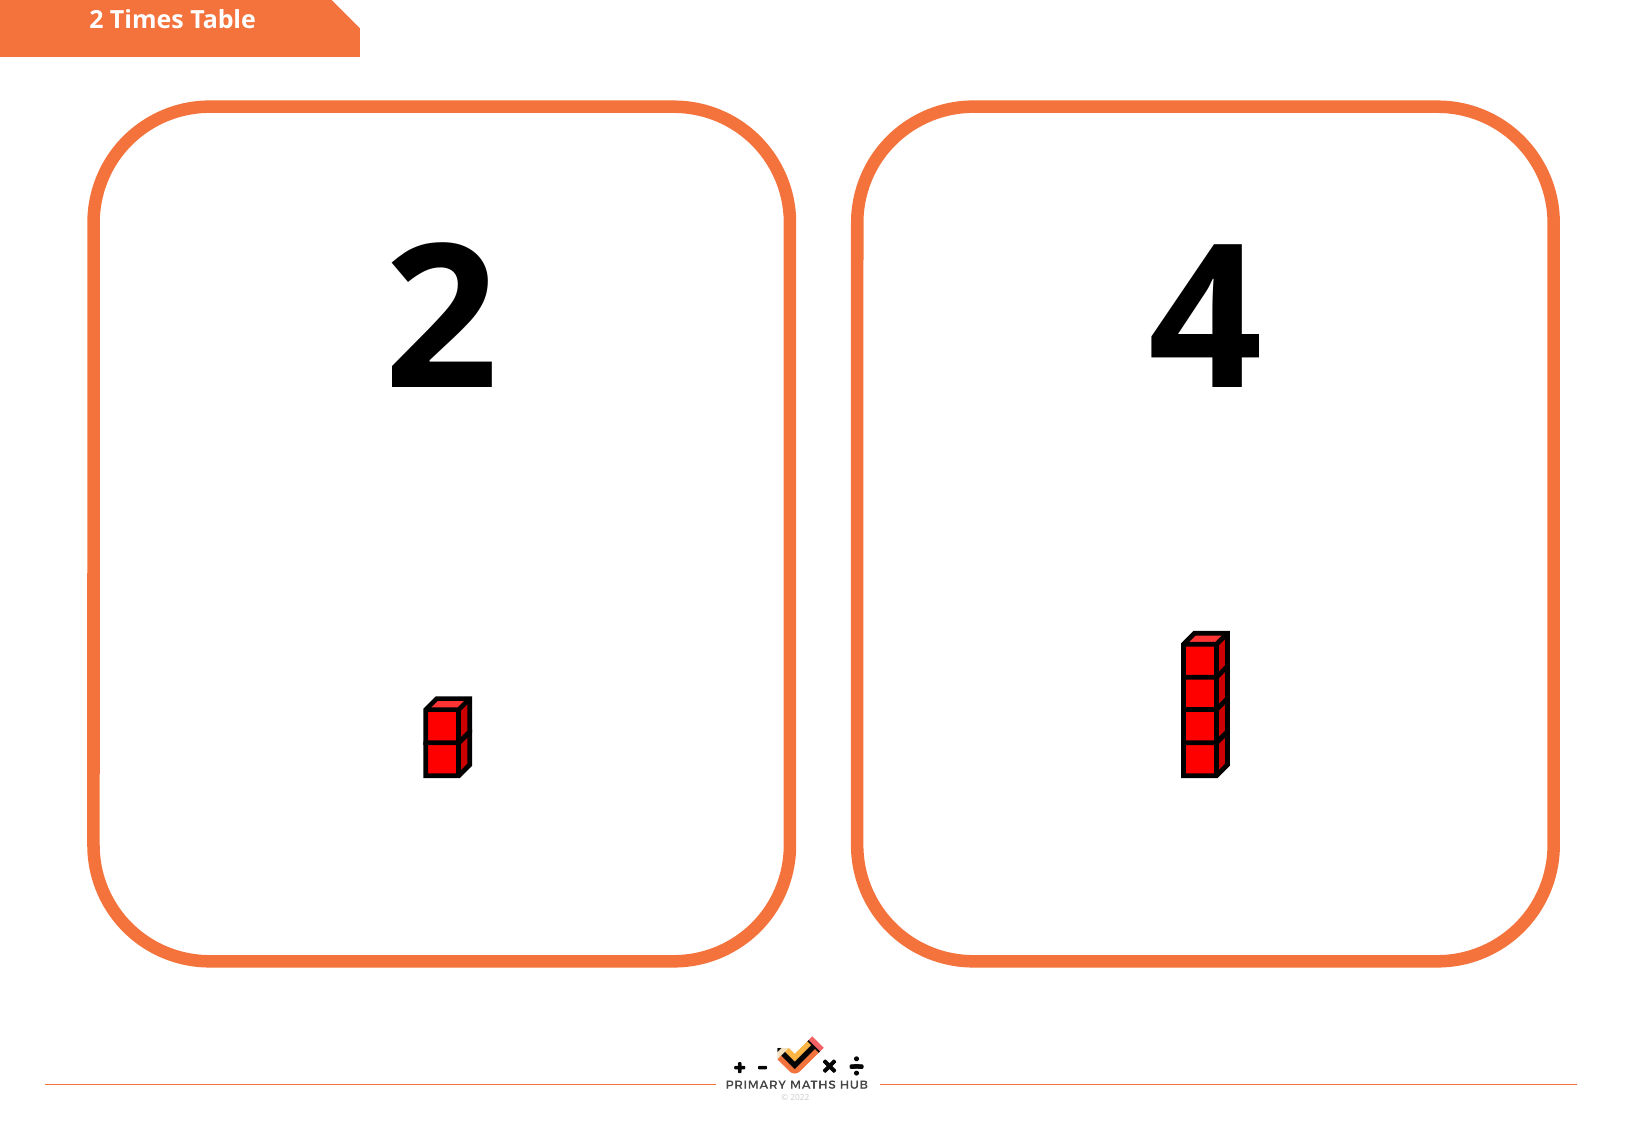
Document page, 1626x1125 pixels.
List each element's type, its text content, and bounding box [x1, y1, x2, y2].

text_box 4 [857, 179, 1554, 435]
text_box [425, 698, 470, 776]
picture [722, 1034, 872, 1094]
text_box 2 [93, 179, 790, 435]
text_box [100, 105, 783, 179]
text_box [856, 209, 1555, 963]
text_box 2 Times Table [0, 0, 361, 58]
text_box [1183, 633, 1228, 776]
text_box [92, 207, 792, 963]
text_box [864, 105, 1547, 179]
text_box © 2022 [720, 1084, 870, 1110]
